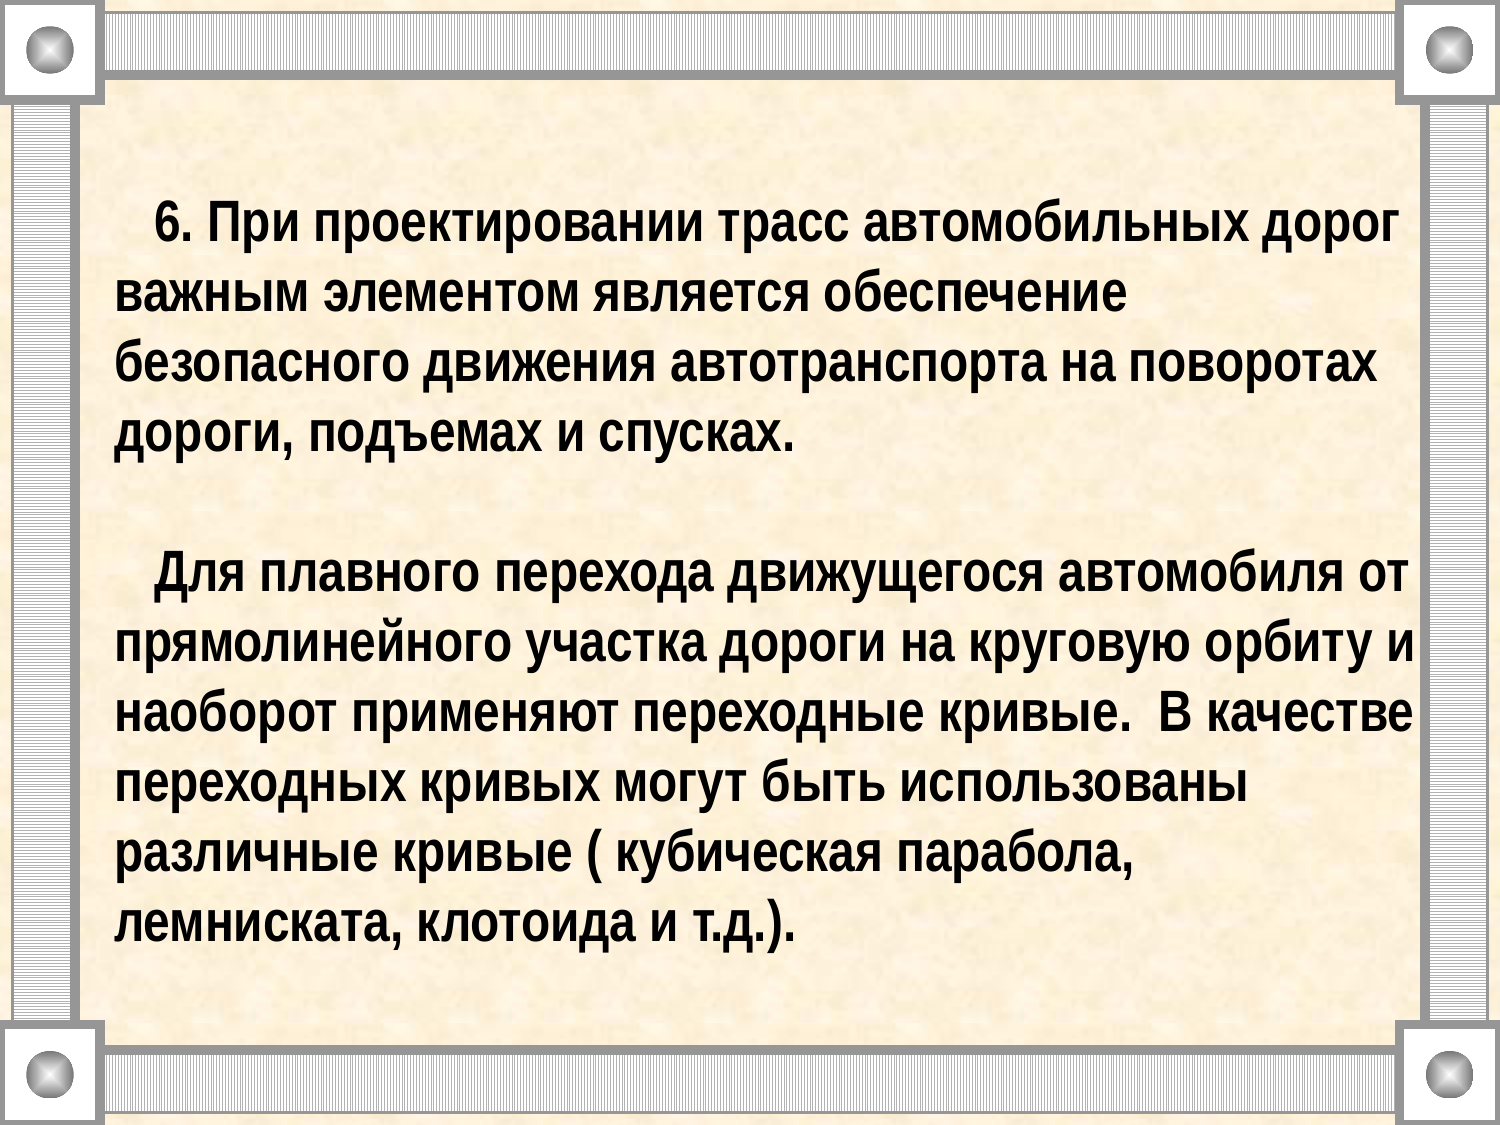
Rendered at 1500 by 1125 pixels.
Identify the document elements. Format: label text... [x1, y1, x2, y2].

picture [1489, 105, 1500, 1020]
picture [0, 105, 11, 1020]
picture [105, 0, 1395, 11]
picture [105, 1114, 1395, 1125]
picture [80, 80, 1420, 1045]
text_box 6. При проектировании трасс автомобильных дорог важным элементом является обеспечение безопасного движения автотранспорта на поворотах дороги, подъемах и спусках. Для плавного перехода движущегося автомобиля от прямолинейного участка дороги на круговую орбиту и наоборот применяют переходные кривые. В качестве переходных кривых могут быть использованы различные кривые ( кубическая парабола, лемниската, клотоида и т.д.). [99, 175, 1438, 960]
